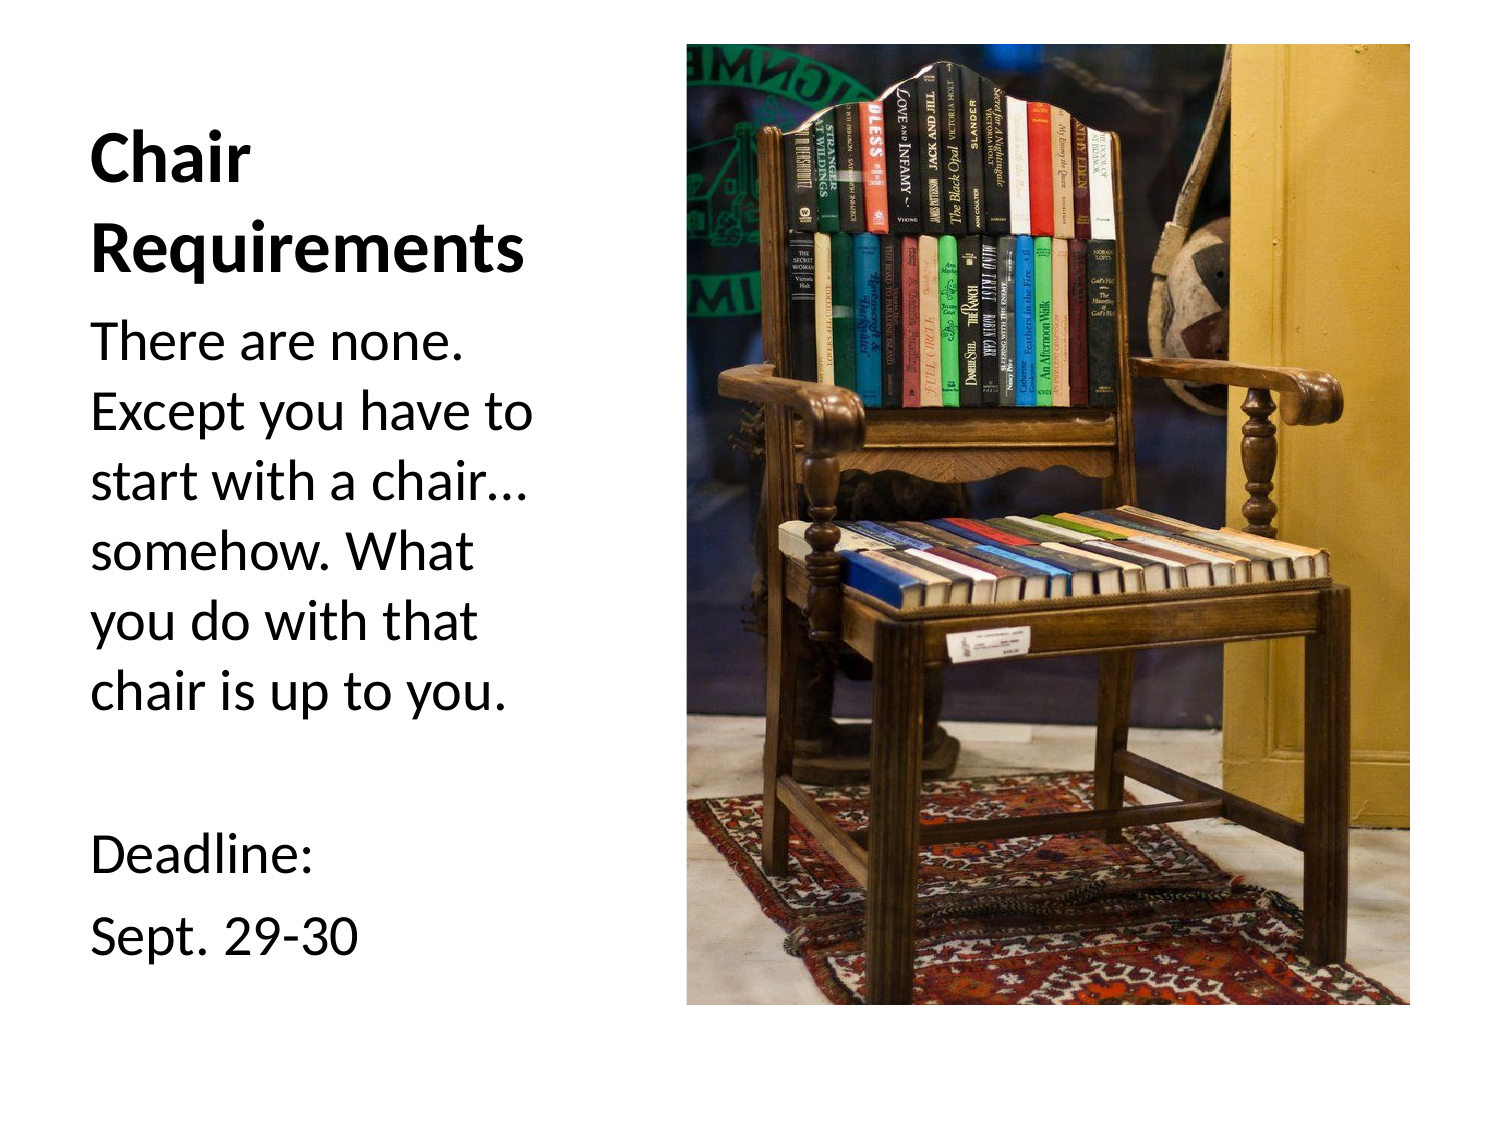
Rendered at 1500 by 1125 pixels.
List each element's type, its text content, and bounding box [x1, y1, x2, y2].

title Chair Requirements [75, 104, 569, 294]
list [686, 44, 1500, 1006]
list There are none. Except you have to start with a chair…somehow. What you do with that chair is up to you. Deadline: Sept. 29-30 [75, 294, 569, 1065]
